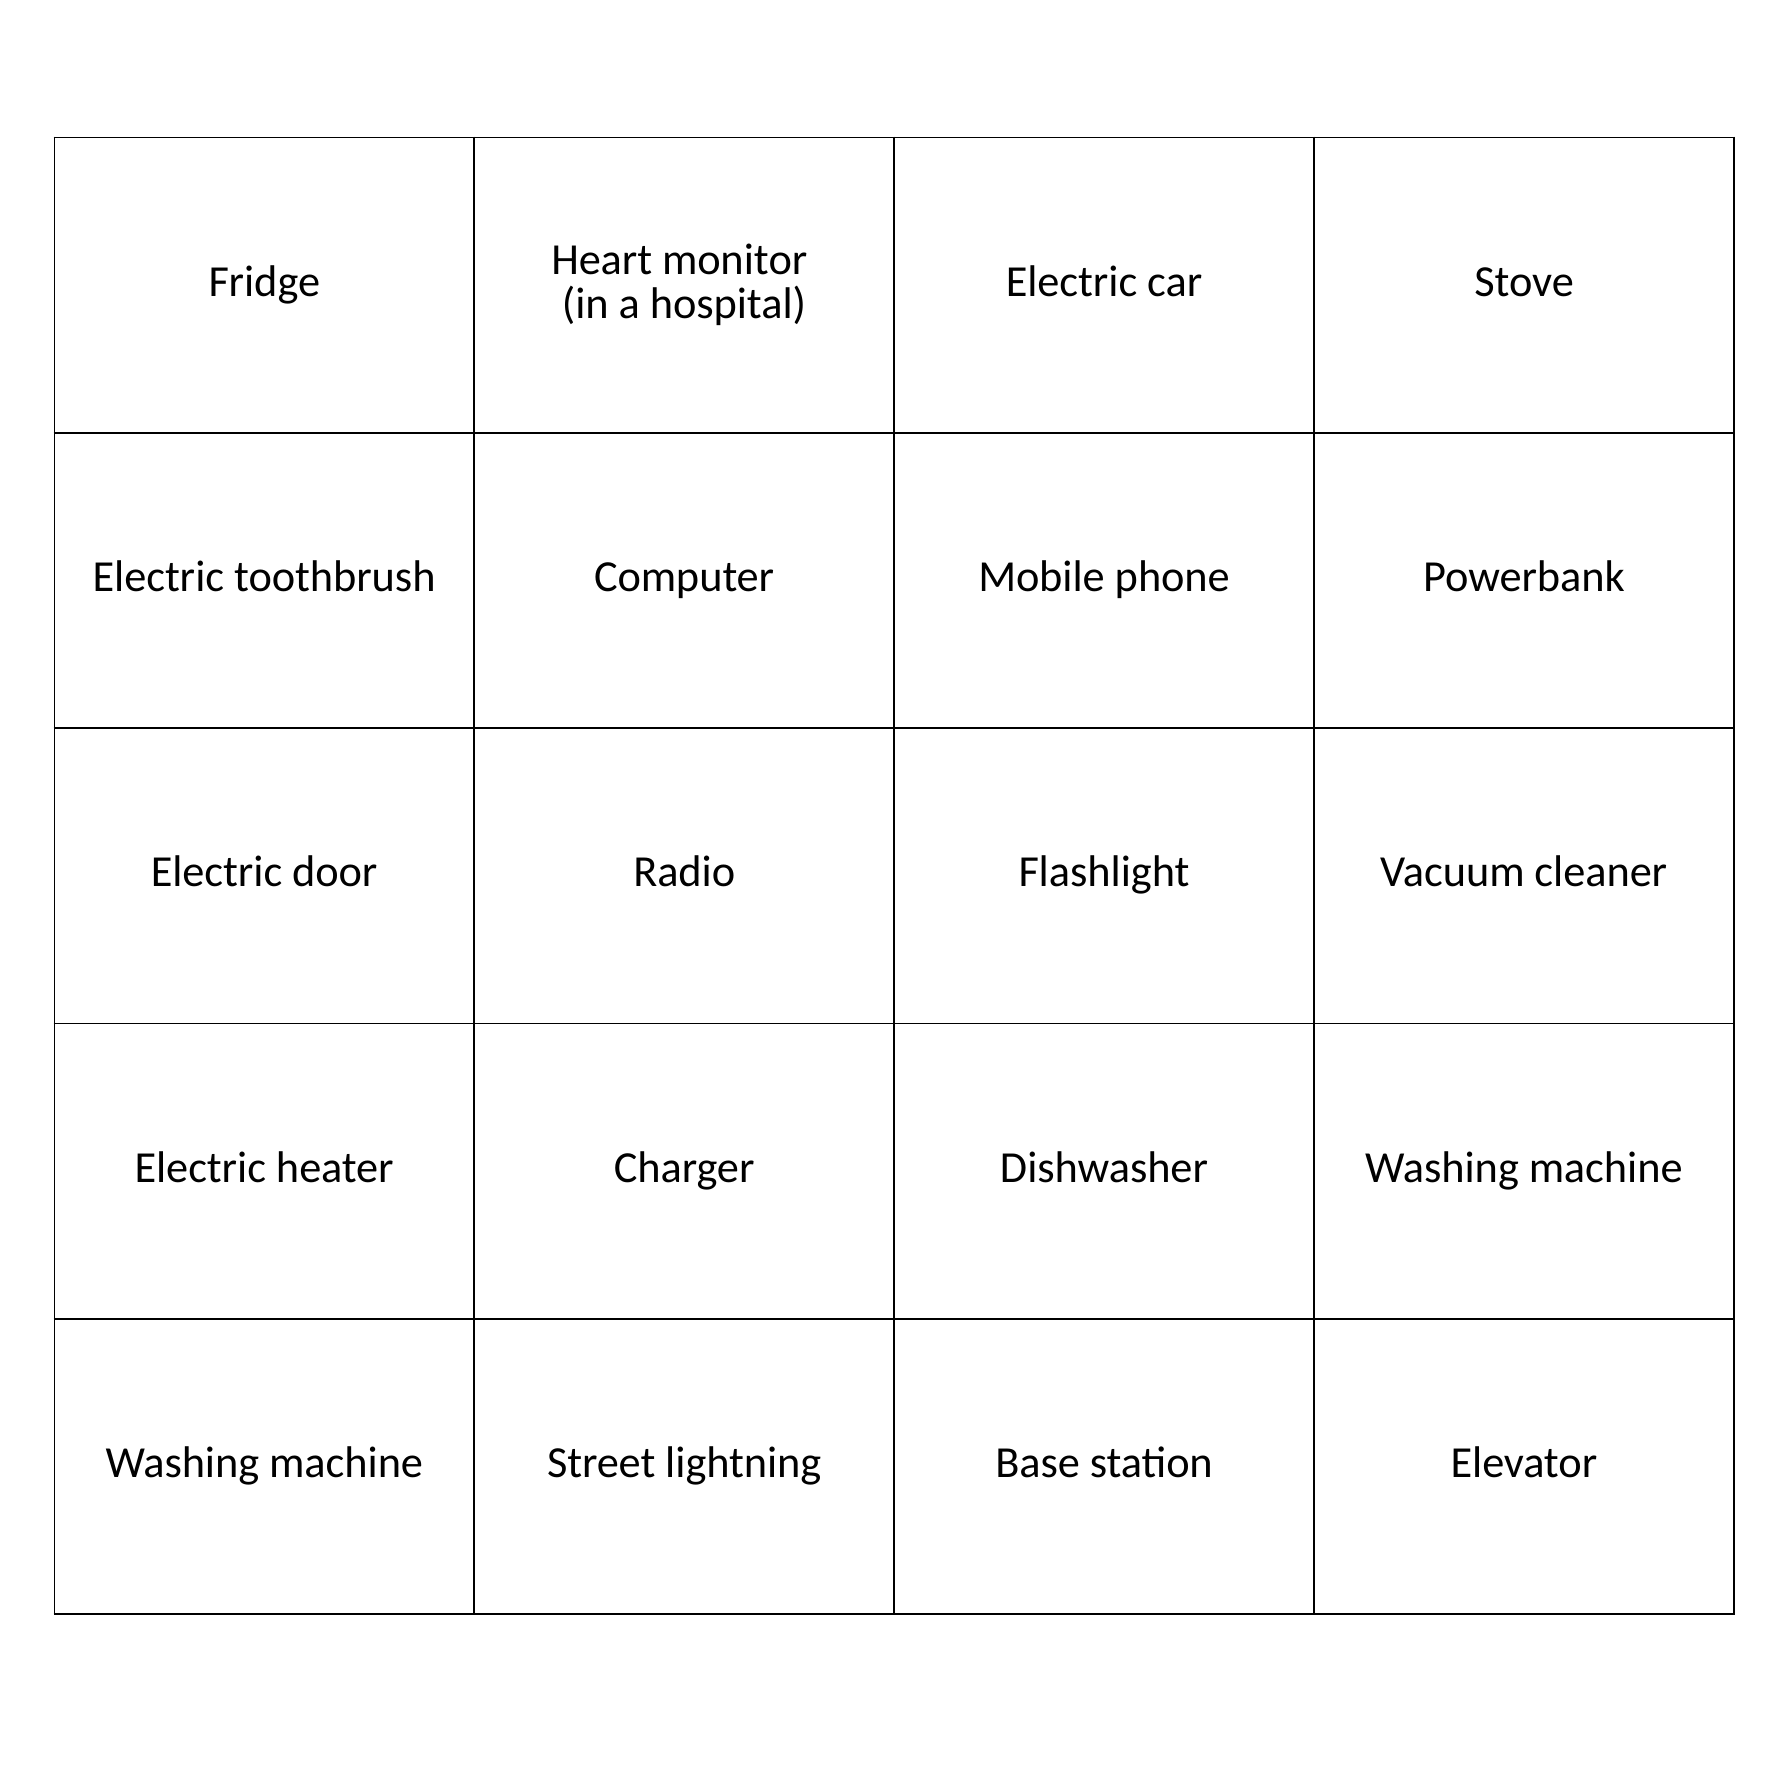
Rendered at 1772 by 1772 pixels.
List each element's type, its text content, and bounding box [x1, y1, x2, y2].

table_header Heart monitor (in a hospital) [475, 138, 893, 432]
table_cell Vacuum cleaner [1315, 729, 1733, 1023]
table_cell Powerbank [1315, 434, 1733, 727]
table_cell Street lightning [475, 1320, 893, 1613]
table_cell Electric toothbrush [55, 434, 473, 727]
table_cell Elevator [1315, 1320, 1733, 1613]
table_cell Base station [895, 1320, 1313, 1613]
table_cell Mobile phone [895, 434, 1313, 727]
table_header Electric car [895, 138, 1313, 432]
table_cell Electric heater [55, 1024, 473, 1318]
table_header Stove [1315, 138, 1733, 432]
table_cell Radio [475, 729, 893, 1023]
table_cell Washing machine [1315, 1024, 1733, 1318]
table_cell Charger [475, 1024, 893, 1318]
table_header Fridge [55, 138, 473, 432]
table_cell Washing machine [55, 1320, 473, 1613]
table_cell Computer [475, 434, 893, 727]
table_cell Dishwasher [895, 1024, 1313, 1318]
table_cell Flashlight [895, 729, 1313, 1023]
table_cell Electric door [55, 729, 473, 1023]
